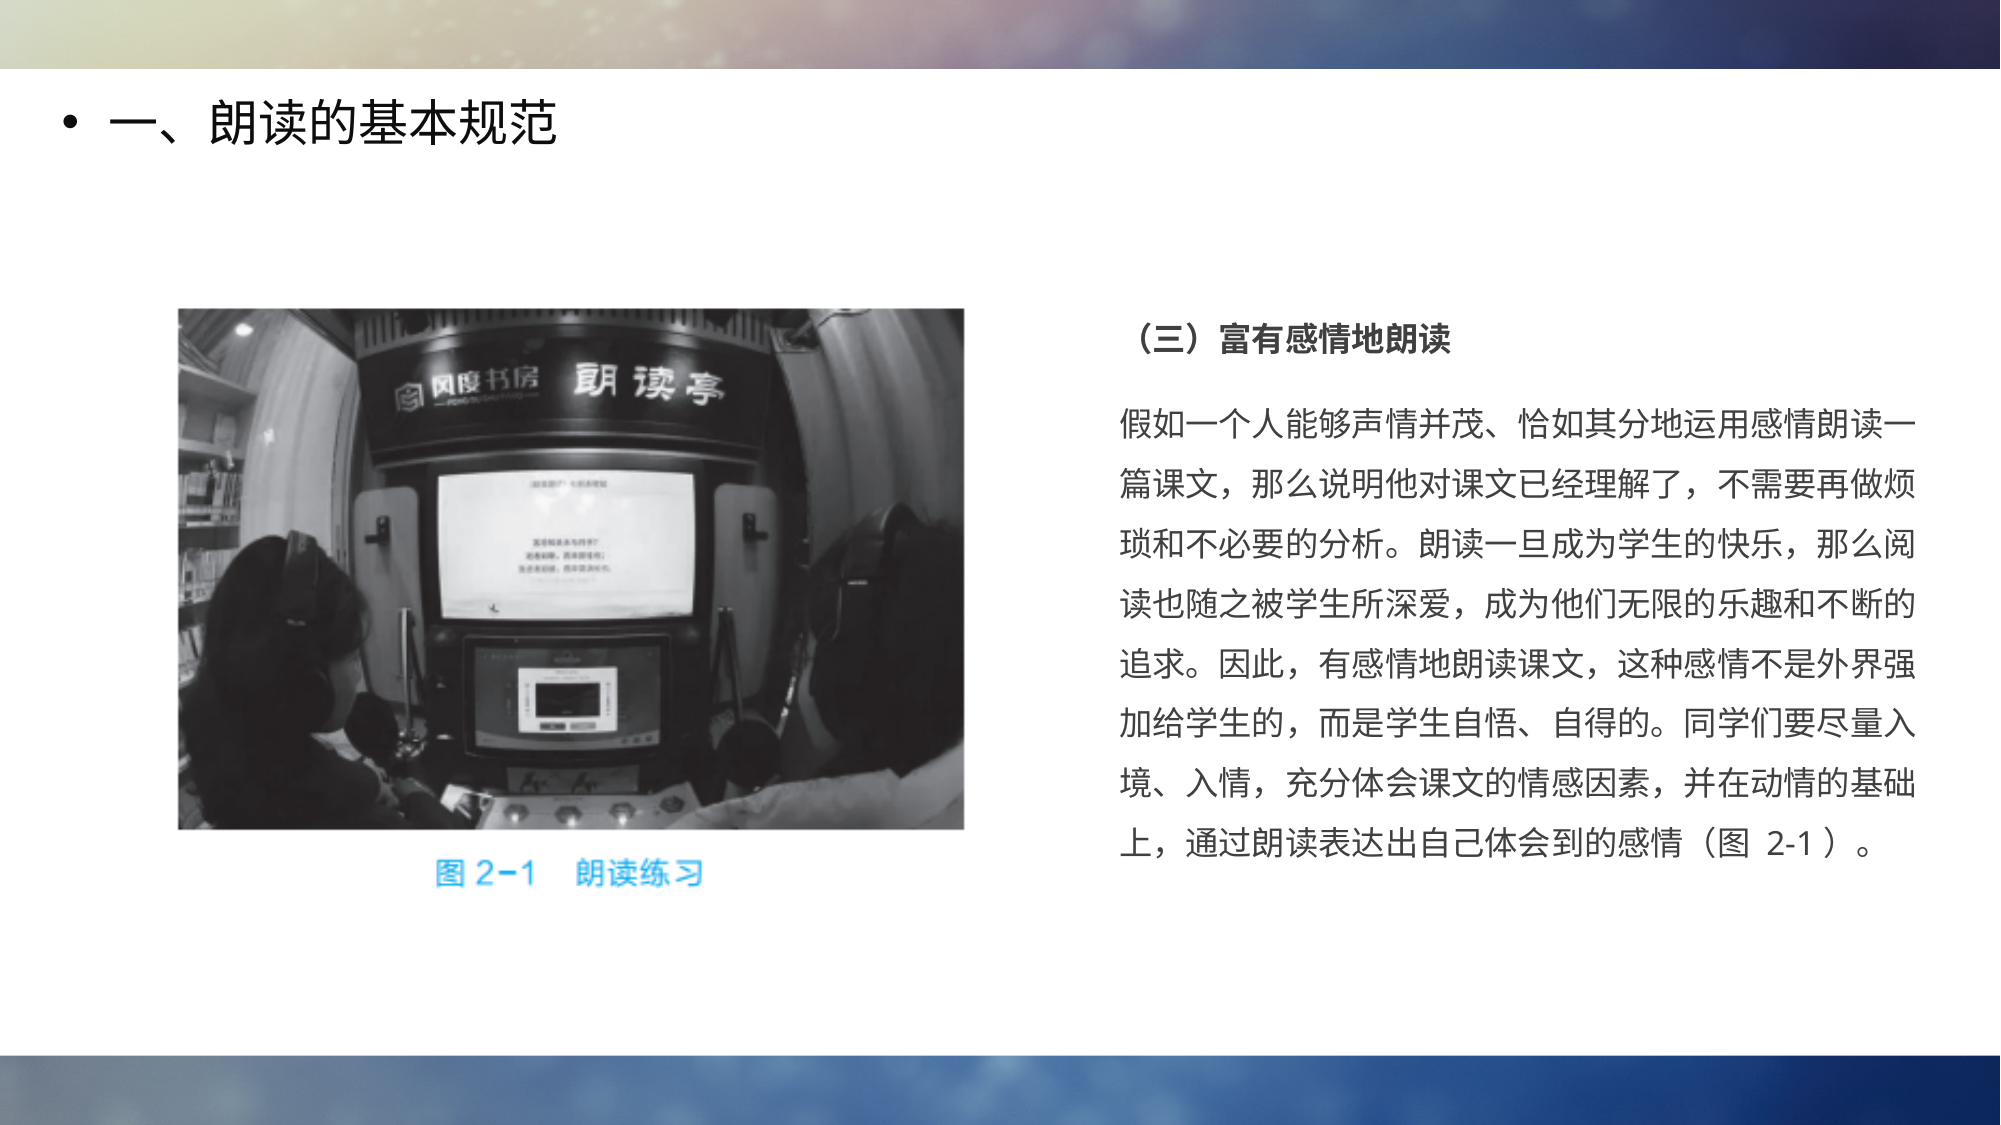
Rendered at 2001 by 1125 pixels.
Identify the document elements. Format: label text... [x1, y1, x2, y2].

picture [0, 1056, 2000, 1125]
text_box （三）富有感情地朗读 假如一个人能够声情并茂、恰如其分地运用感情朗读一篇课文，那么说明他对课文已经理解了，不需要再做烦琐和不必要的分析。朗读一旦成为学生的快乐，那么阅读也随之被学生所深爱，成为他们无限的乐趣和不断的追求。因此，有感情地朗读课文，这种感情不是外界强加给学生的，而是学生自悟、自得的。同学们要尽量入境、入情，充分体会课文的情感因素，并在动情的基础上，通过朗读表达出自己体会到的感情（图 2-1）。 [1104, 290, 1958, 870]
picture [167, 307, 969, 911]
picture [0, 0, 2000, 69]
text_box 一、朗读的基本规范 [46, 84, 691, 160]
